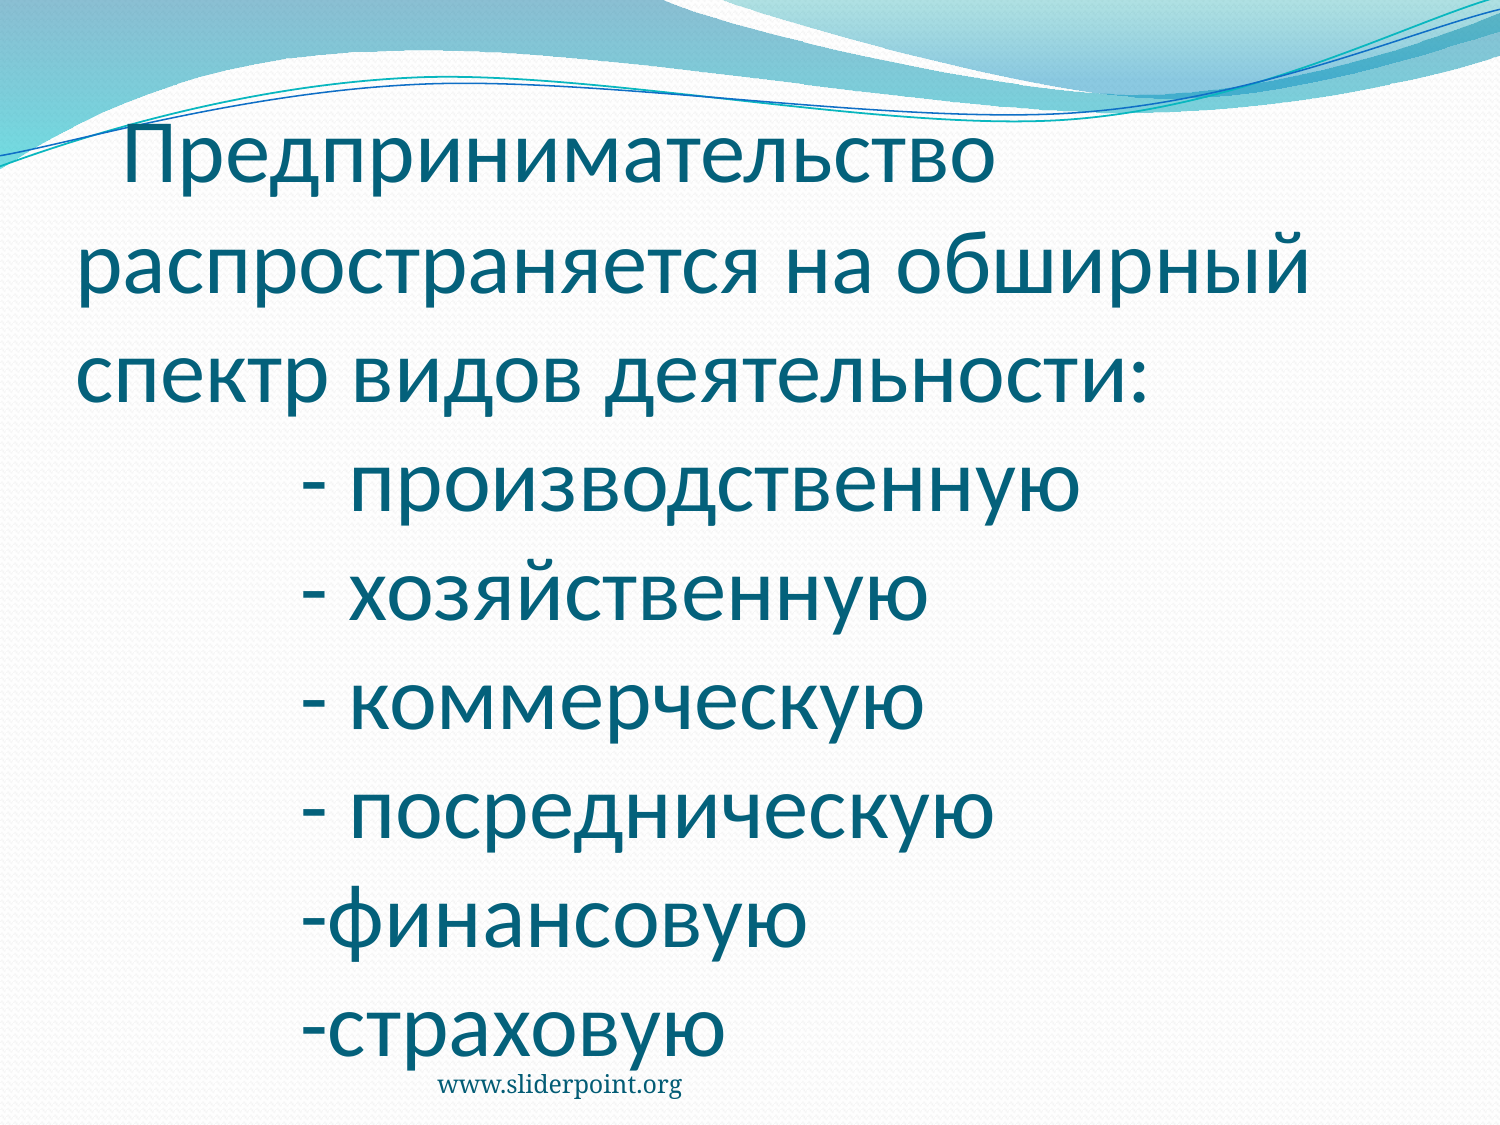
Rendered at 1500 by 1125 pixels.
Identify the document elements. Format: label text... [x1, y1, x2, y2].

footer www.sliderpoint.org [437, 1042, 988, 1103]
title Предпринимательство распространяется на обширный спектр видов деятельности: - производственную - хозяйственную - коммерческую - посредническую -финансовую -страховую [75, 70, 1425, 1125]
